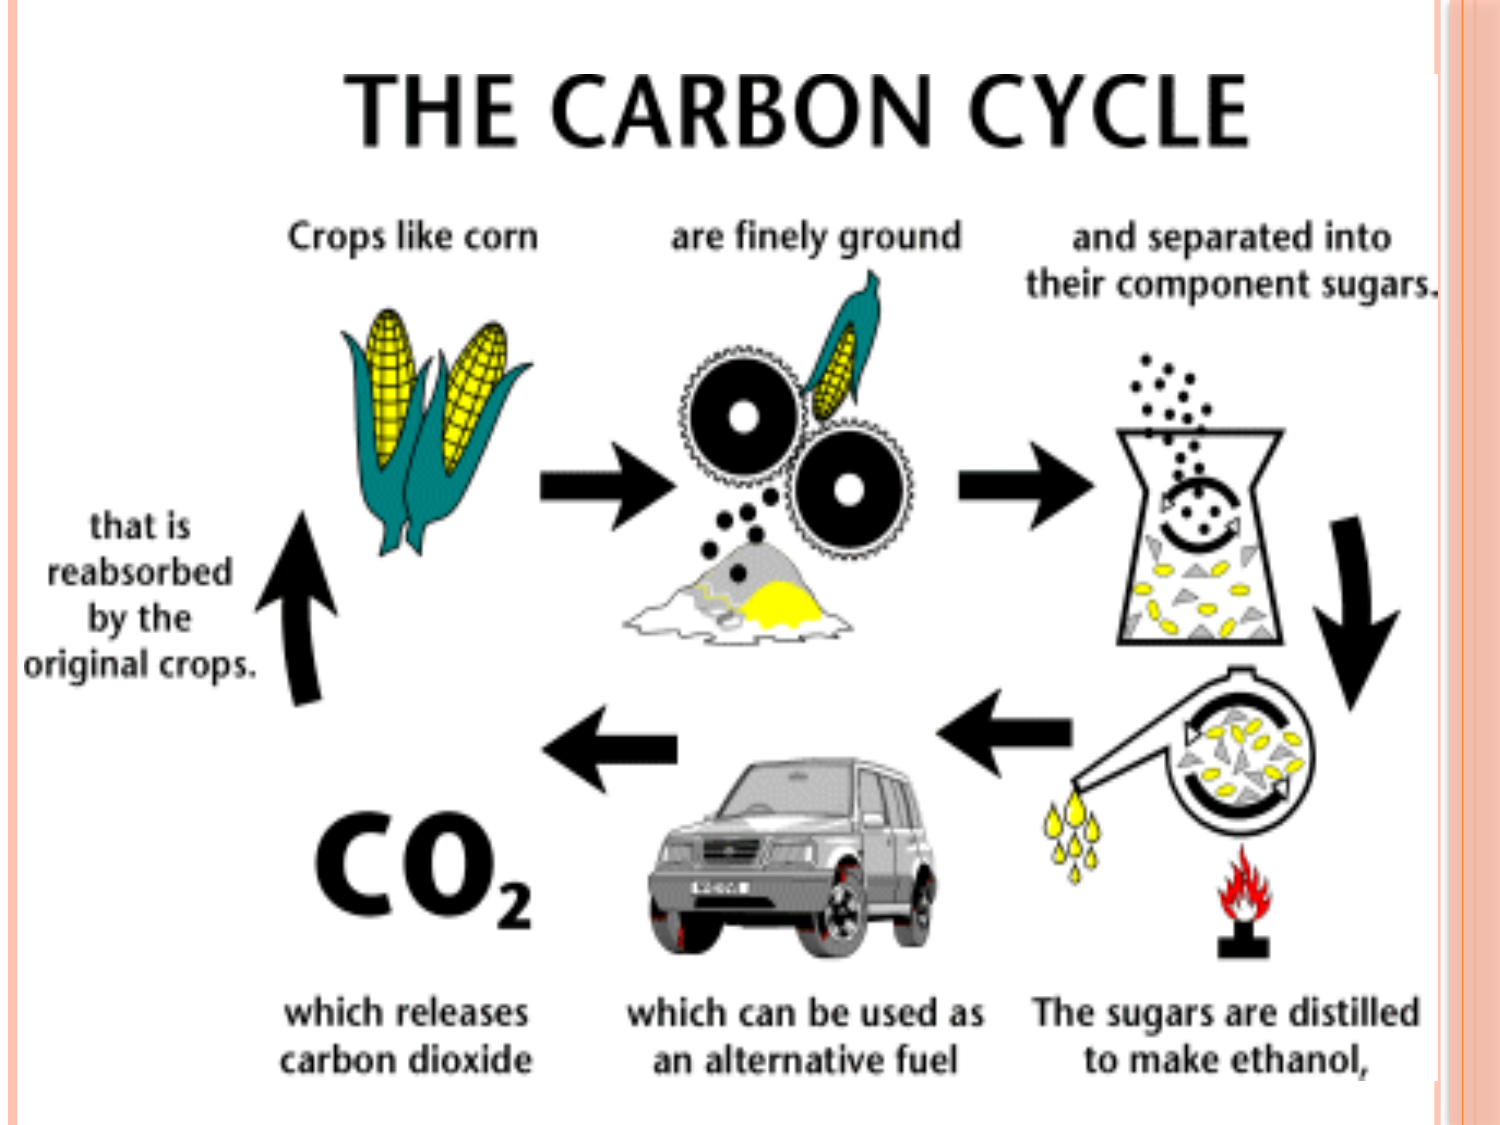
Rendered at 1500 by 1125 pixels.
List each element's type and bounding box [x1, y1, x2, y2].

list [24, 74, 1438, 1081]
